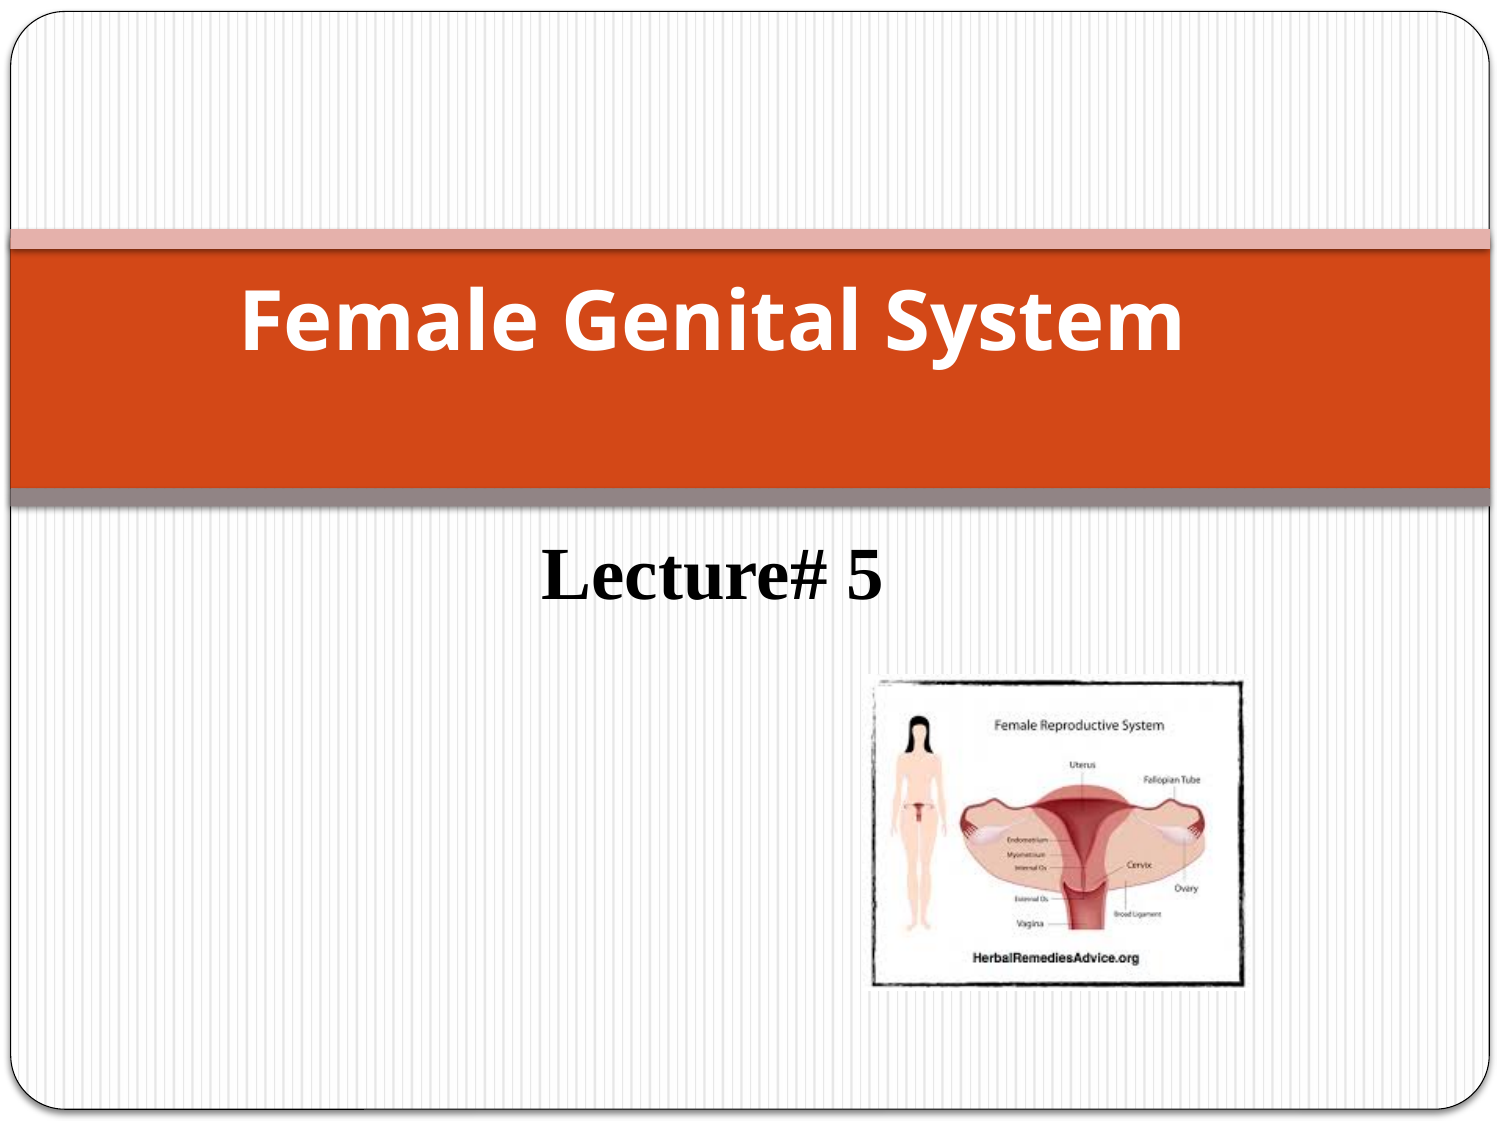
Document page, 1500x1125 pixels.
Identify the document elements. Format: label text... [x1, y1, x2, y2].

title Female Genital System [75, 200, 1350, 442]
text_box Lecture# 5 [527, 517, 899, 623]
picture [862, 674, 1252, 991]
